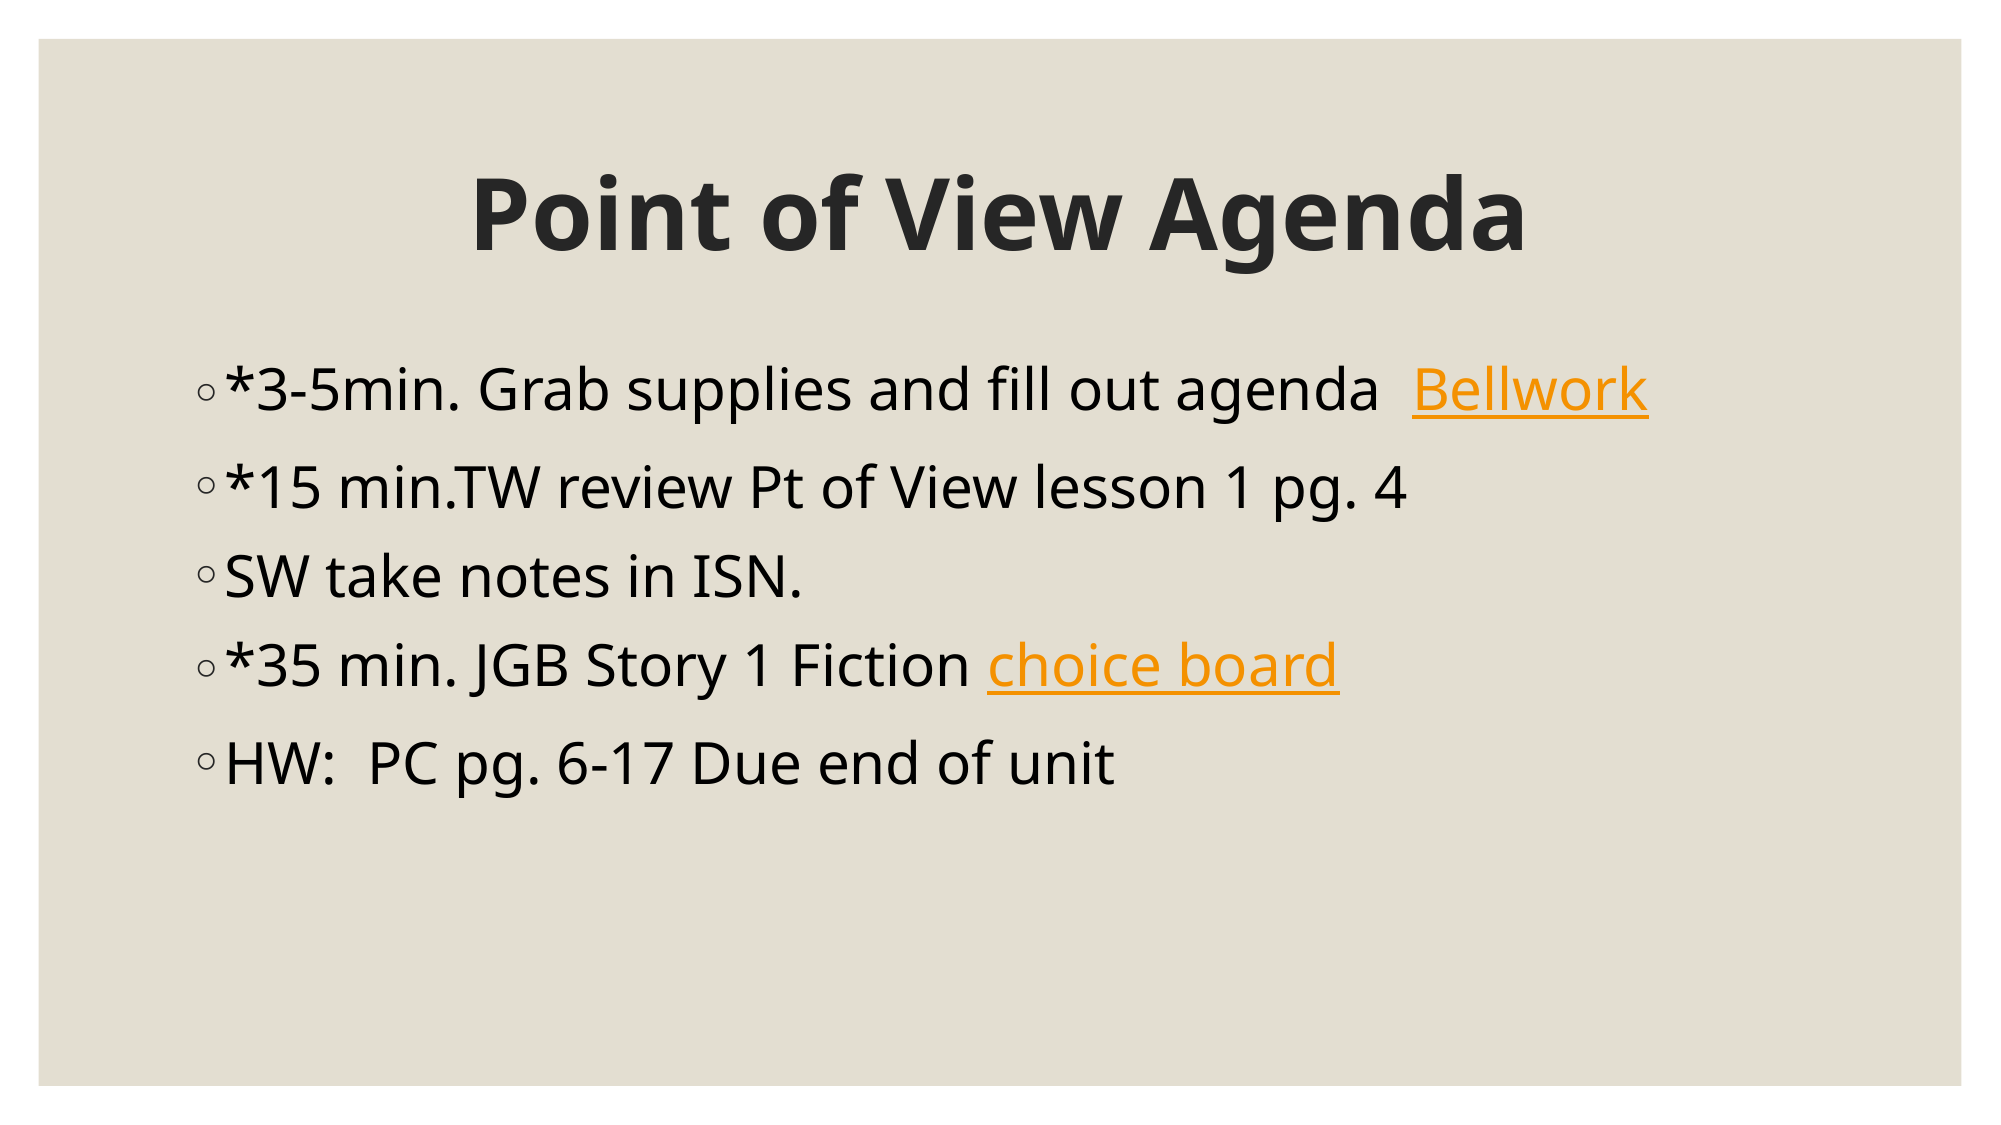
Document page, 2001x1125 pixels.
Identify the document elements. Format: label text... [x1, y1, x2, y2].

title Point of View Agenda [174, 105, 1825, 331]
list *3-5min. Grab supplies and fill out agenda Bellwork *15 min.TW review Pt of View lesson 1 pg. 4 SW take notes in ISN. *35 min. JGB Story 1 Fiction choice board HW: PC pg. 6-17 Due end of unit [174, 345, 1825, 990]
